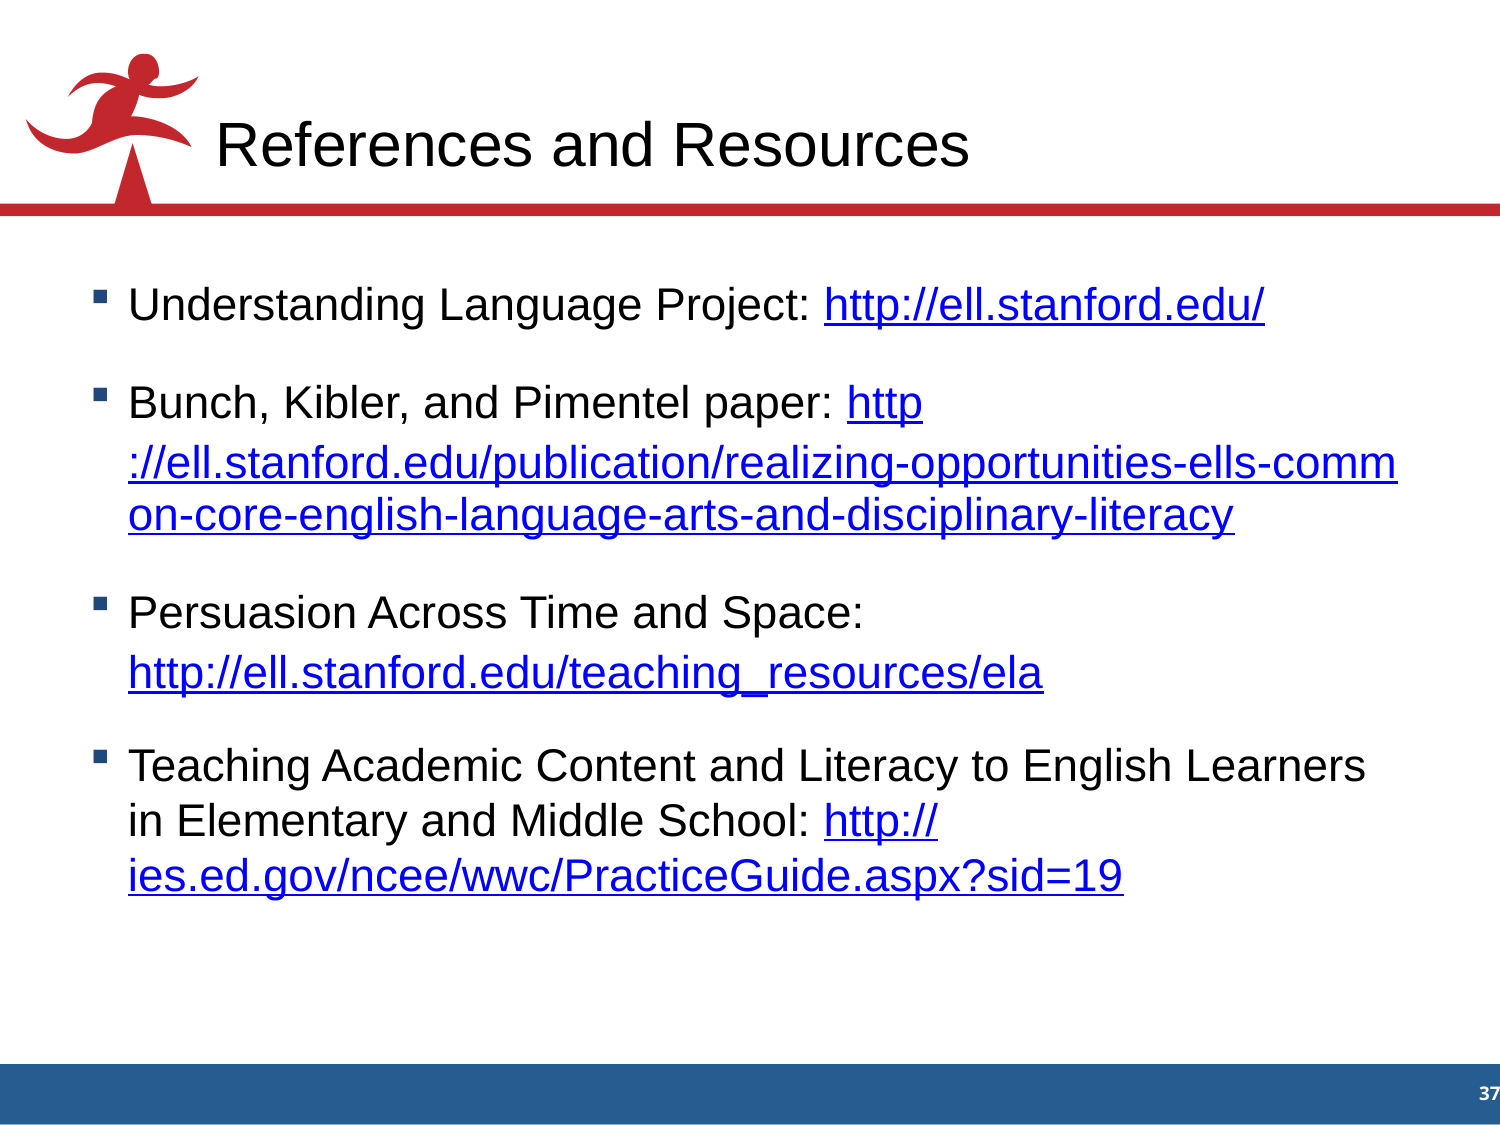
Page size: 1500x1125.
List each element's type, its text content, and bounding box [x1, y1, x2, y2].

title References and Resources [200, 0, 1425, 188]
list Understanding Language Project: http://ell.stanford.edu/ Bunch, Kibler, and Pimentel paper: http://ell.stanford.edu/publication/realizing-opportunities-ells-common-core-english-language-arts-and-disciplinary-literacy Persuasion Across Time and Space: http://ell.stanford.edu/teaching_resources/ela Teaching Academic Content and Literacy to English Learners in Elementary and Middle School: http://ies.ed.gov/ncee/wwc/PracticeGuide.aspx?sid=19 [75, 261, 1425, 975]
picture [0, 0, 1500, 1125]
